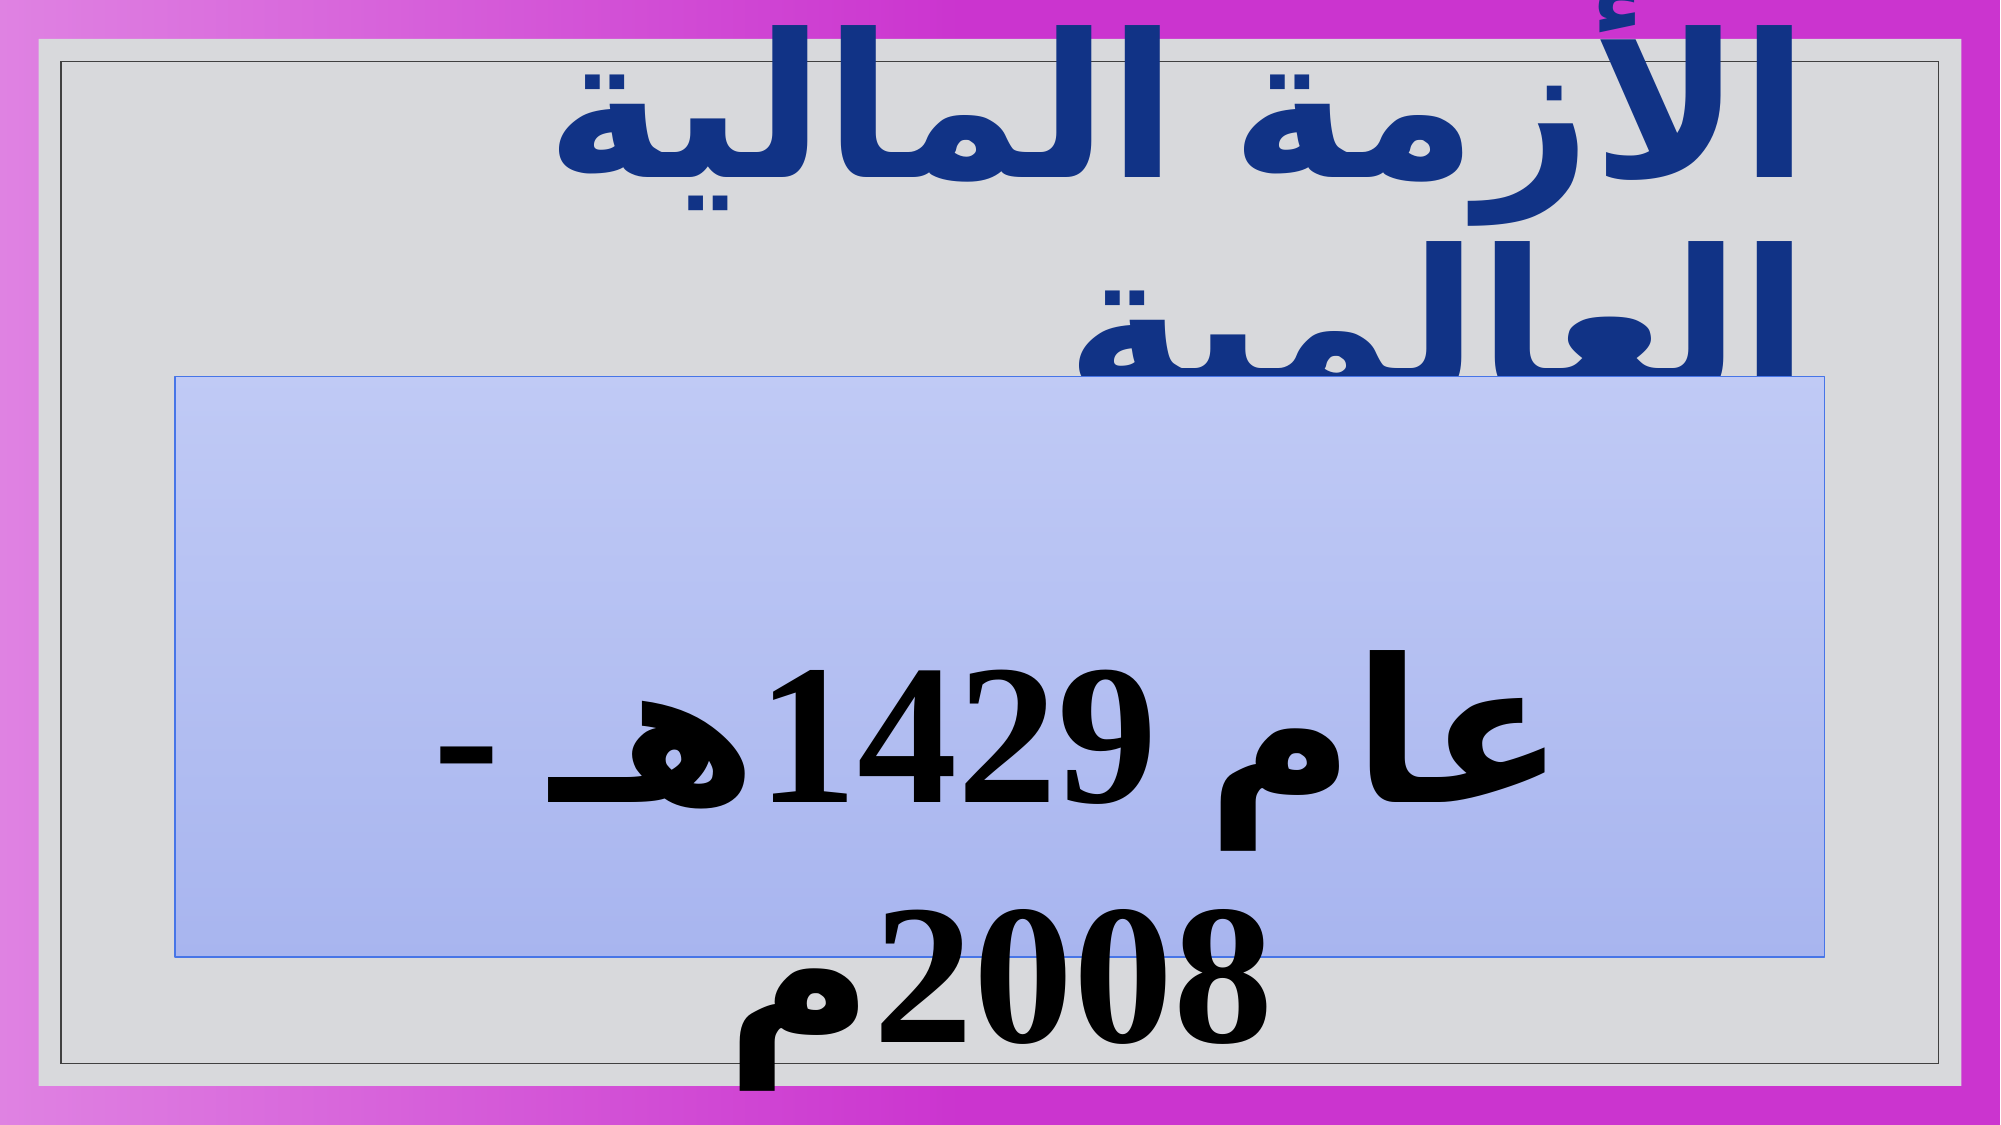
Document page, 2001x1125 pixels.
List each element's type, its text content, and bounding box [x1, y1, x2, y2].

title الأزمة المالية العالمية [174, 92, 1825, 349]
list عام 1429هـ - 2008م [174, 376, 1825, 958]
